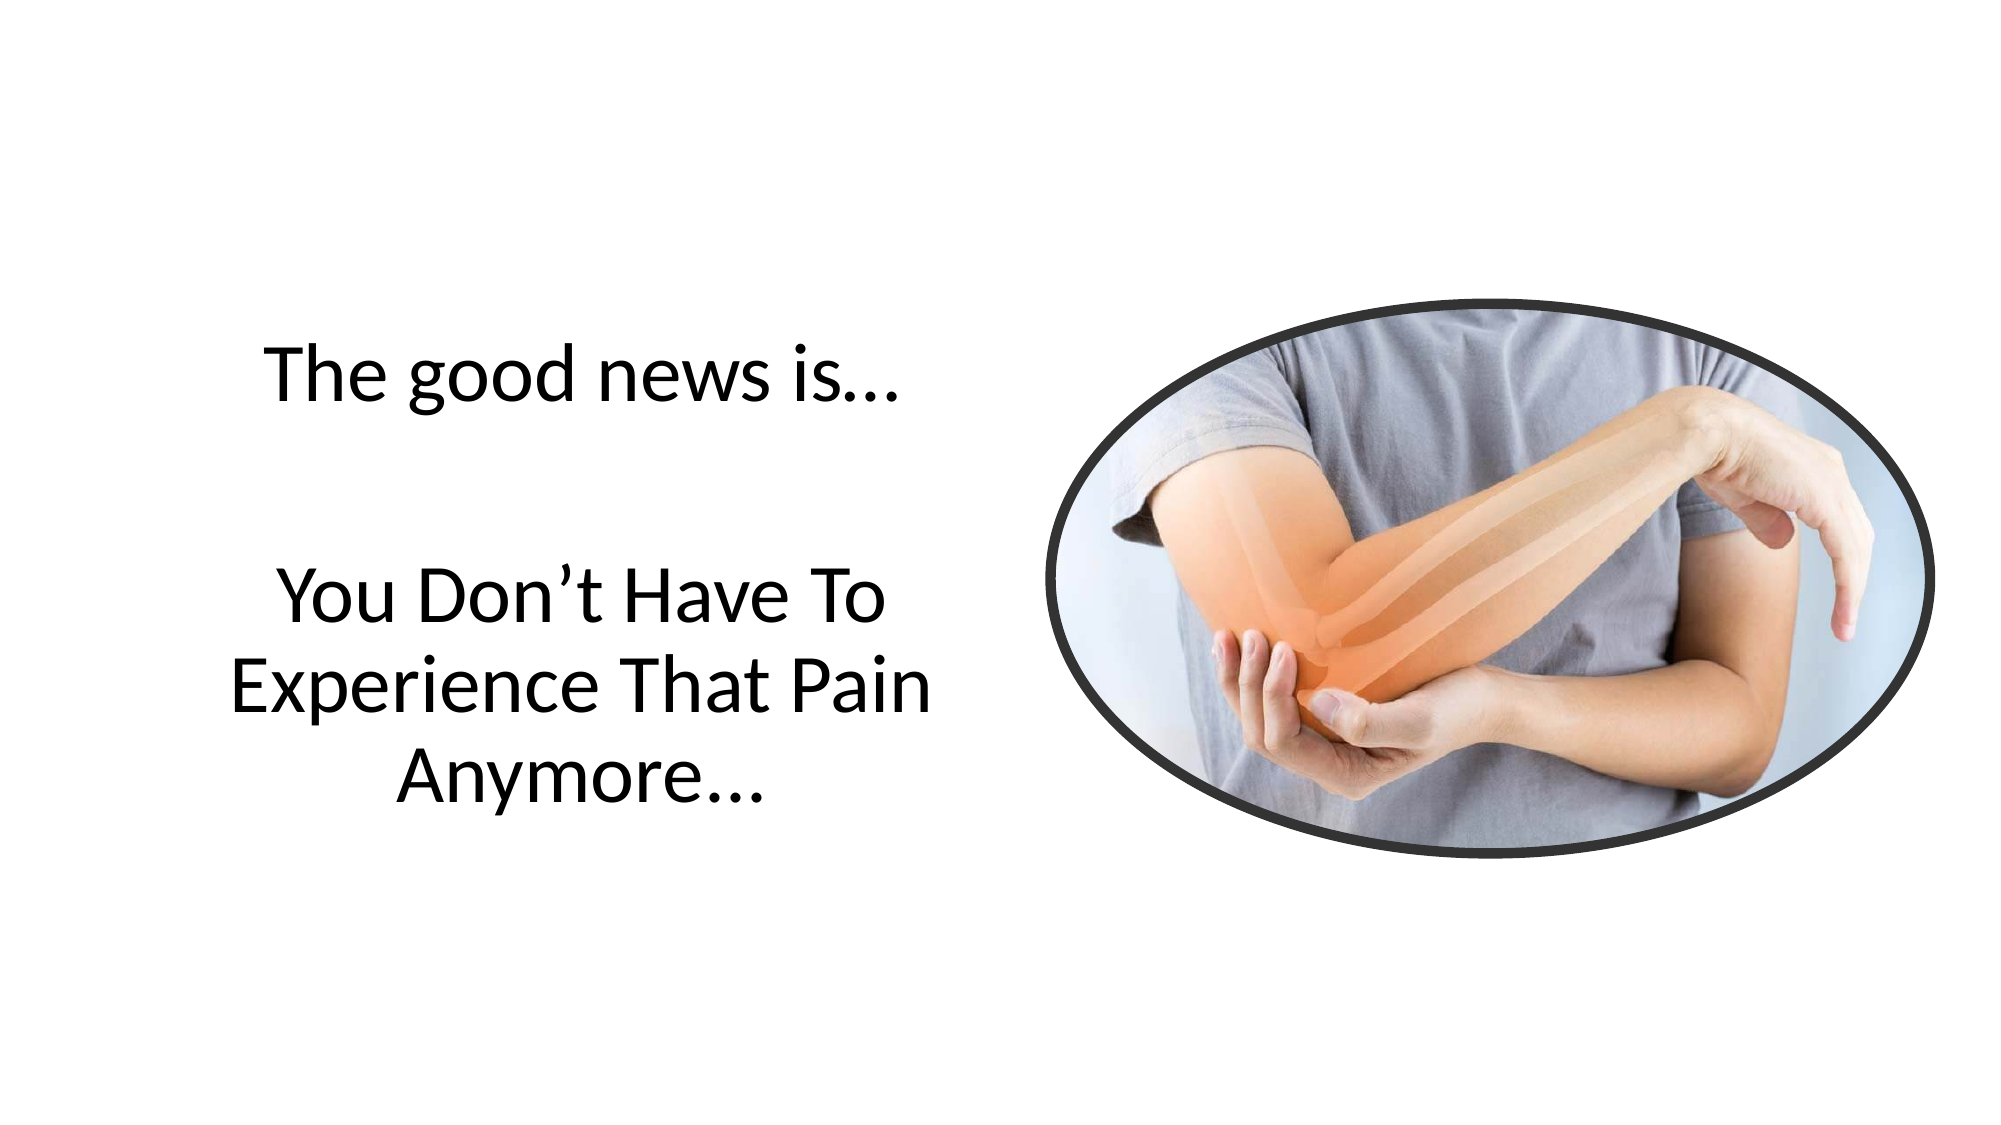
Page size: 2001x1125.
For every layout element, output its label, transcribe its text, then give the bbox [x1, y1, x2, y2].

picture [1050, 303, 1931, 854]
list The good news is… You Don’t Have To Experience That Pain Anymore... [135, 322, 1029, 1125]
